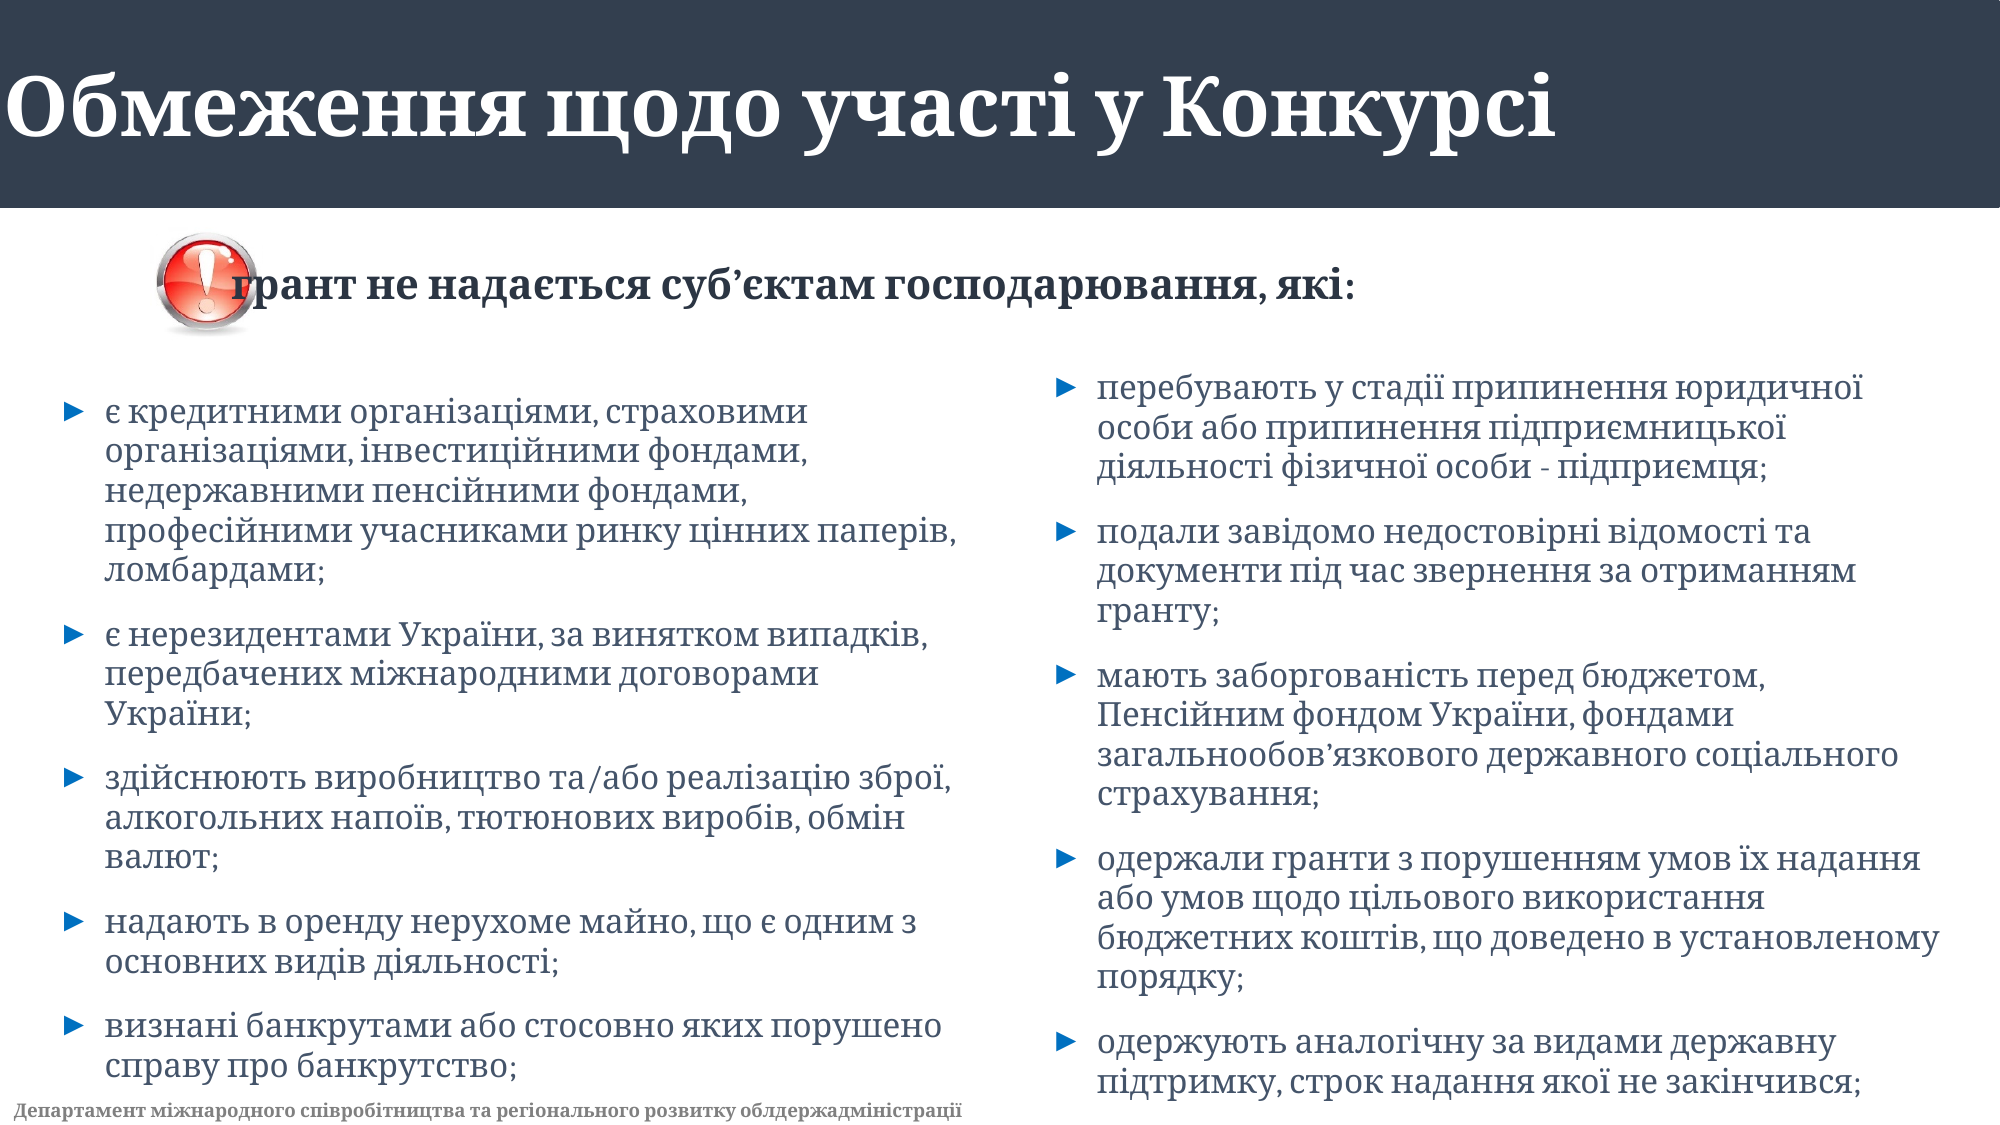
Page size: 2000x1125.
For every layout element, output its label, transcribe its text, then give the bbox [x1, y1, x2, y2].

text_box Обмеження щодо участі у Конкурсі [0, 46, 1573, 161]
text_box є кредитними організаціями, страховими організаціями, інвестиційними фондами, недержавними пенсійними фондами, професійними учасниками ринку цінних паперів, ломбардами; є нерезидентами України, за винятком випадків, передбачених міжнародними договорами України; здійснюють виробництво та/або реалізацію зброї, алкогольних напоїв, тютюнових виробів, обмін валют; надають в оренду нерухоме майно, що є одним з основних видів діяльності; визнані банкрутами або стосовно яких порушено справу про банкрутство; [42, 383, 976, 1092]
text_box перебувають у стадії припинення юридичної особи або припинення підприємницької діяльності фізичної особи - підприємця; подали завідомо недостовірні відомості та документи під час звернення за отриманням гранту; мають заборгованість перед бюджетом, Пенсійним фондом України, фондами загальнообов’язкового державного соціального страхування; одержали гранти з порушенням умов їх надання або умов щодо цільового використання бюджетних коштів, що доведено в установленому порядку; одержують аналогічну за видами державну підтримку, строк надання якої не закінчився; здійснюють господарську діяльність понад два роки [1035, 359, 1969, 1125]
text_box [0, 0, 2000, 209]
picture [150, 227, 263, 341]
text_box грант не надається суб’єктам господарювання, які: [263, 250, 1371, 316]
